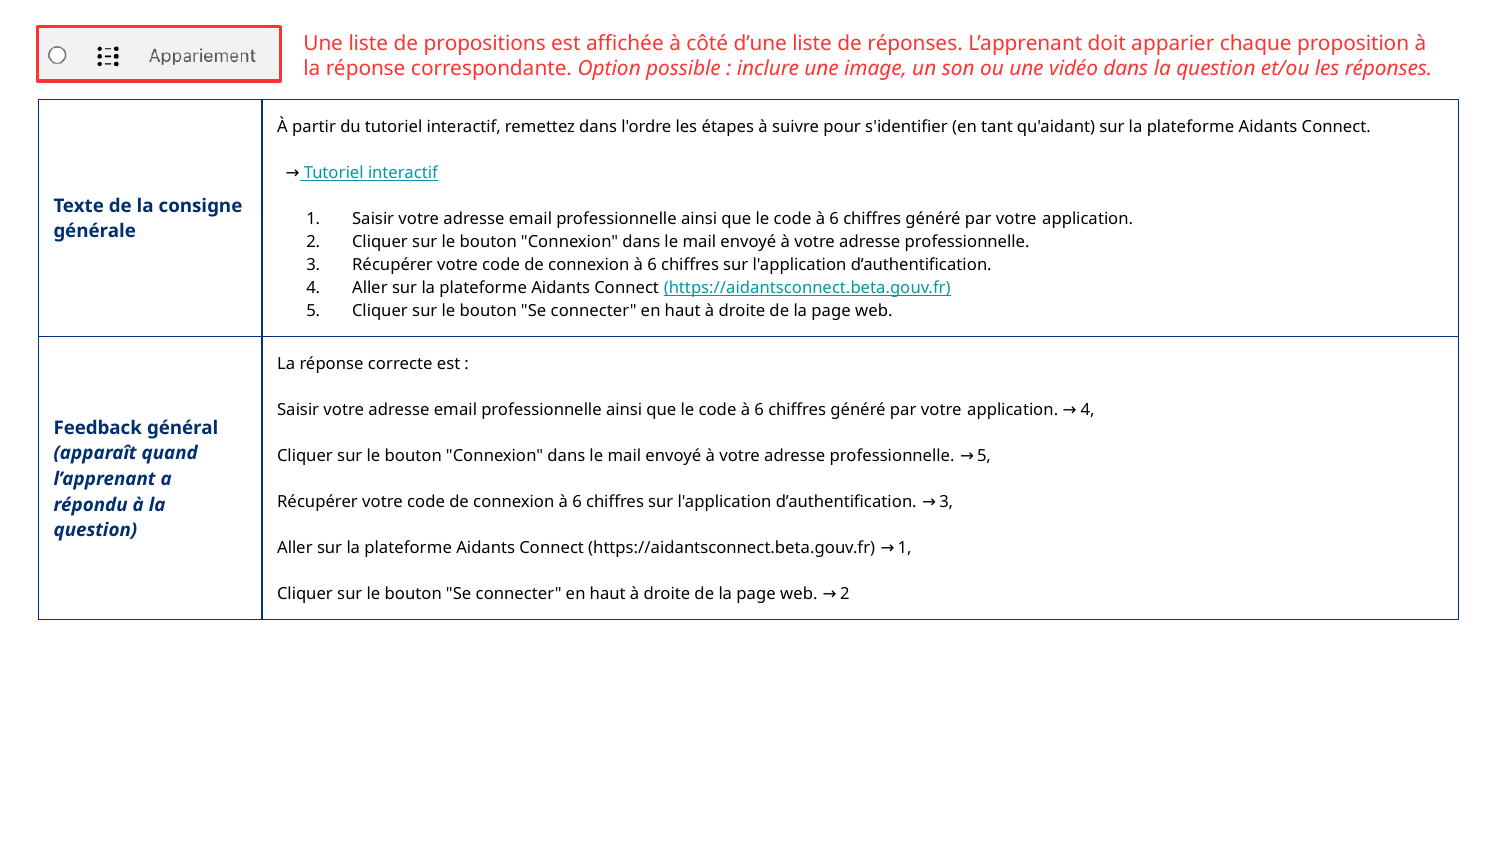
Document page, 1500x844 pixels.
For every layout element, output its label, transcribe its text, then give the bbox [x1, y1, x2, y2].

table_header À partir du tutoriel interactif, remettez dans l'ordre les étapes à suivre pour s'identifier (en tant qu'aidant) sur la plateforme Aidants Connect. → Tutoriel interactif Saisir votre adresse email professionnelle ainsi que le code à 6 chiffres généré par votre application. Cliquer sur le bouton "Connexion" dans le mail envoyé à votre adresse professionnelle. Récupérer votre code de connexion à 6 chiffres sur l'application d’authentification. Aller sur la plateforme Aidants Connect (https://aidantsconnect.beta.gouv.fr) Cliquer sur le bouton "Se connecter" en haut à droite de la page web. [263, 100, 1458, 336]
table_cell Feedback général (apparaît quand l’apprenant a répondu à la question) [39, 337, 261, 619]
text_box Une liste de propositions est affichée à côté d’une liste de réponses. L’apprenant doit apparier chaque proposition à la réponse correspondante. Option possible : inclure une image, un son ou une vidéo dans la question et/ou les réponses. [288, 14, 1459, 106]
picture [38, 27, 279, 80]
table_header Texte de la consigne générale [39, 100, 261, 336]
table_cell La réponse correcte est : Saisir votre adresse email professionnelle ainsi que le code à 6 chiffres généré par votre application. → 4, Cliquer sur le bouton "Connexion" dans le mail envoyé à votre adresse professionnelle. → 5, Récupérer votre code de connexion à 6 chiffres sur l'application d’authentification. → 3, Aller sur la plateforme Aidants Connect (https://aidantsconnect.beta.gouv.fr) → 1, Cliquer sur le bouton "Se connecter" en haut à droite de la page web. → 2 [263, 337, 1458, 619]
